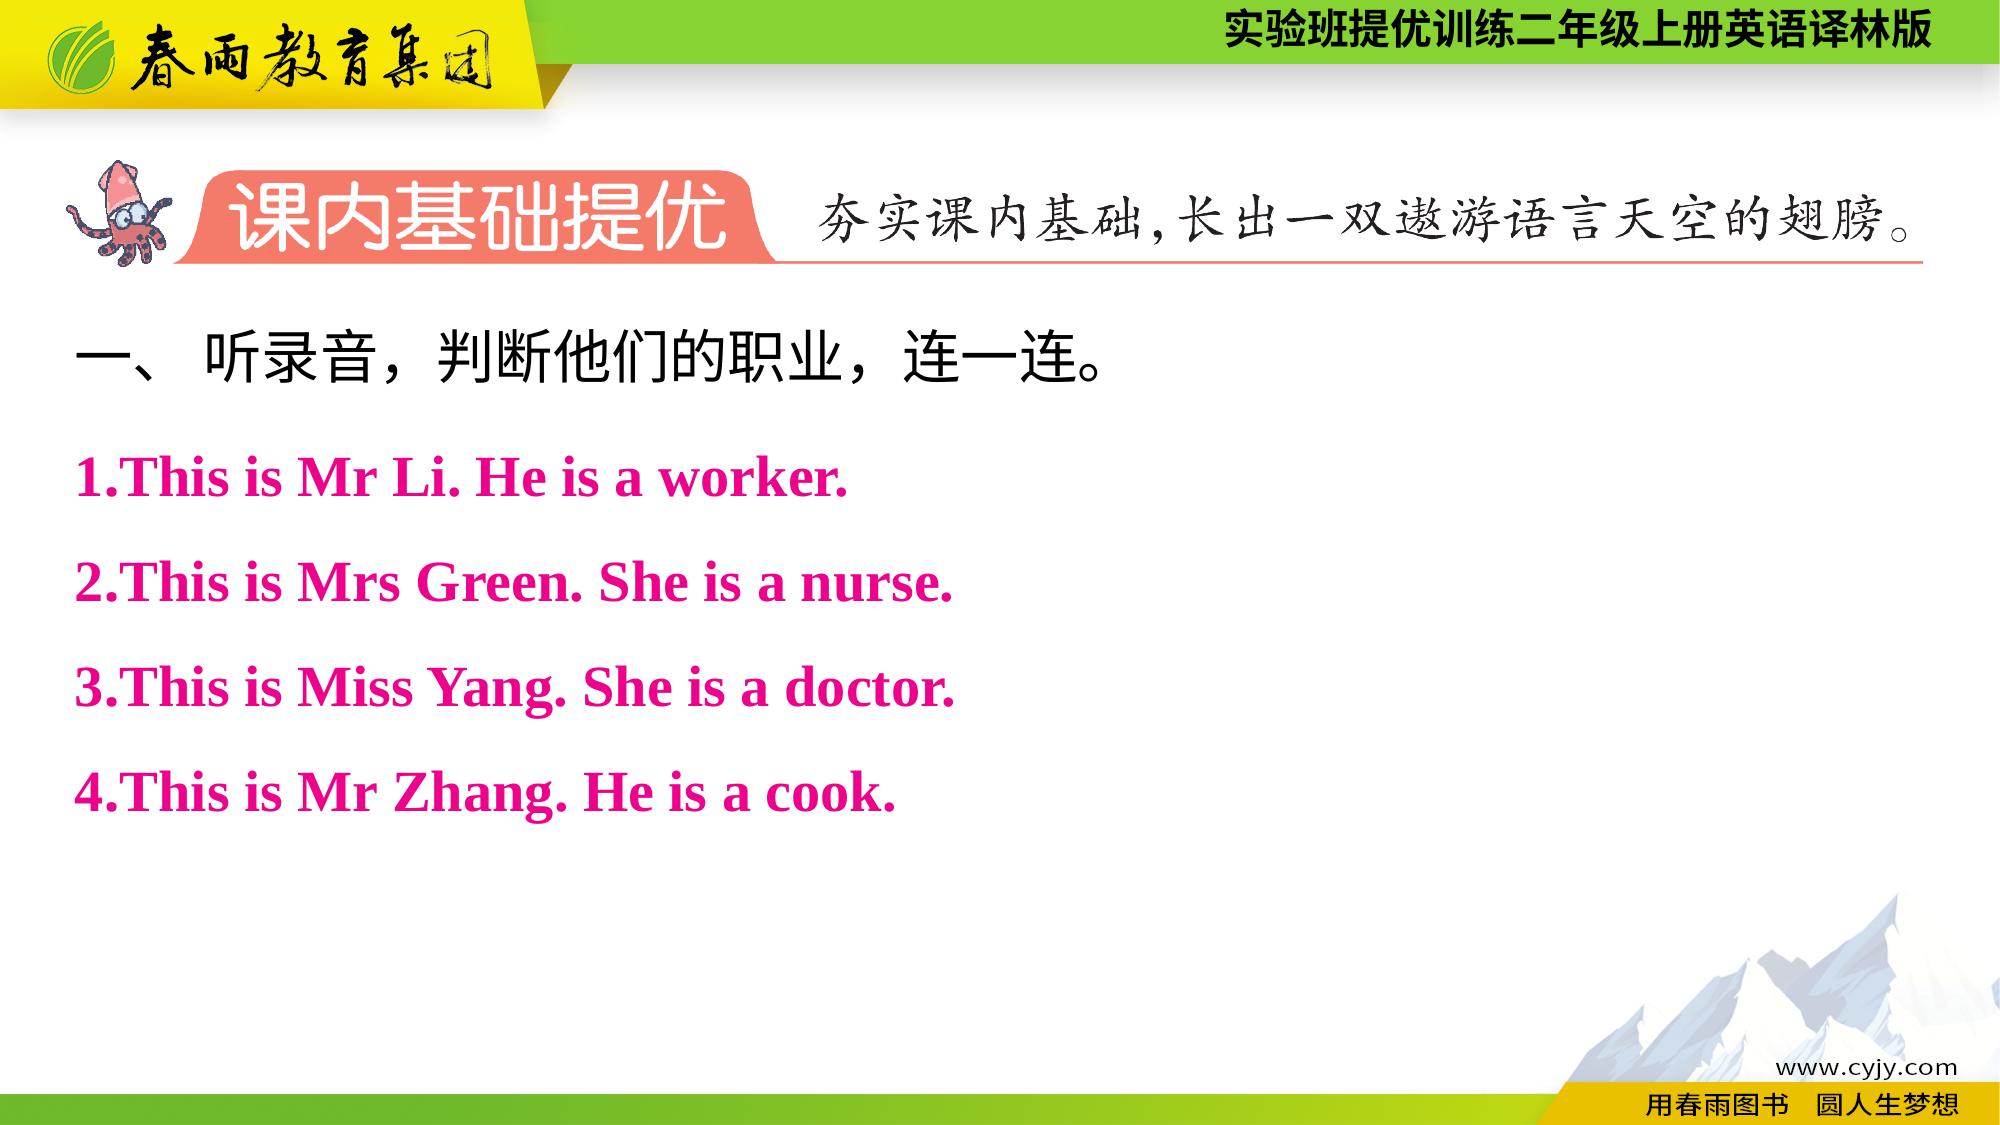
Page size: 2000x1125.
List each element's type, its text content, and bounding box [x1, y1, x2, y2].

list 一、 听录音，判断他们的职业，连一连。 [59, 277, 1944, 386]
text_box 1.This is Mr Li. He is a worker. 2.This is Mrs Green. She is a nurse. 3.This is Miss Yang. She is a doctor. 4.This is Mr Zhang. He is a cook. [59, 396, 1944, 831]
picture [0, 0, 2000, 1125]
